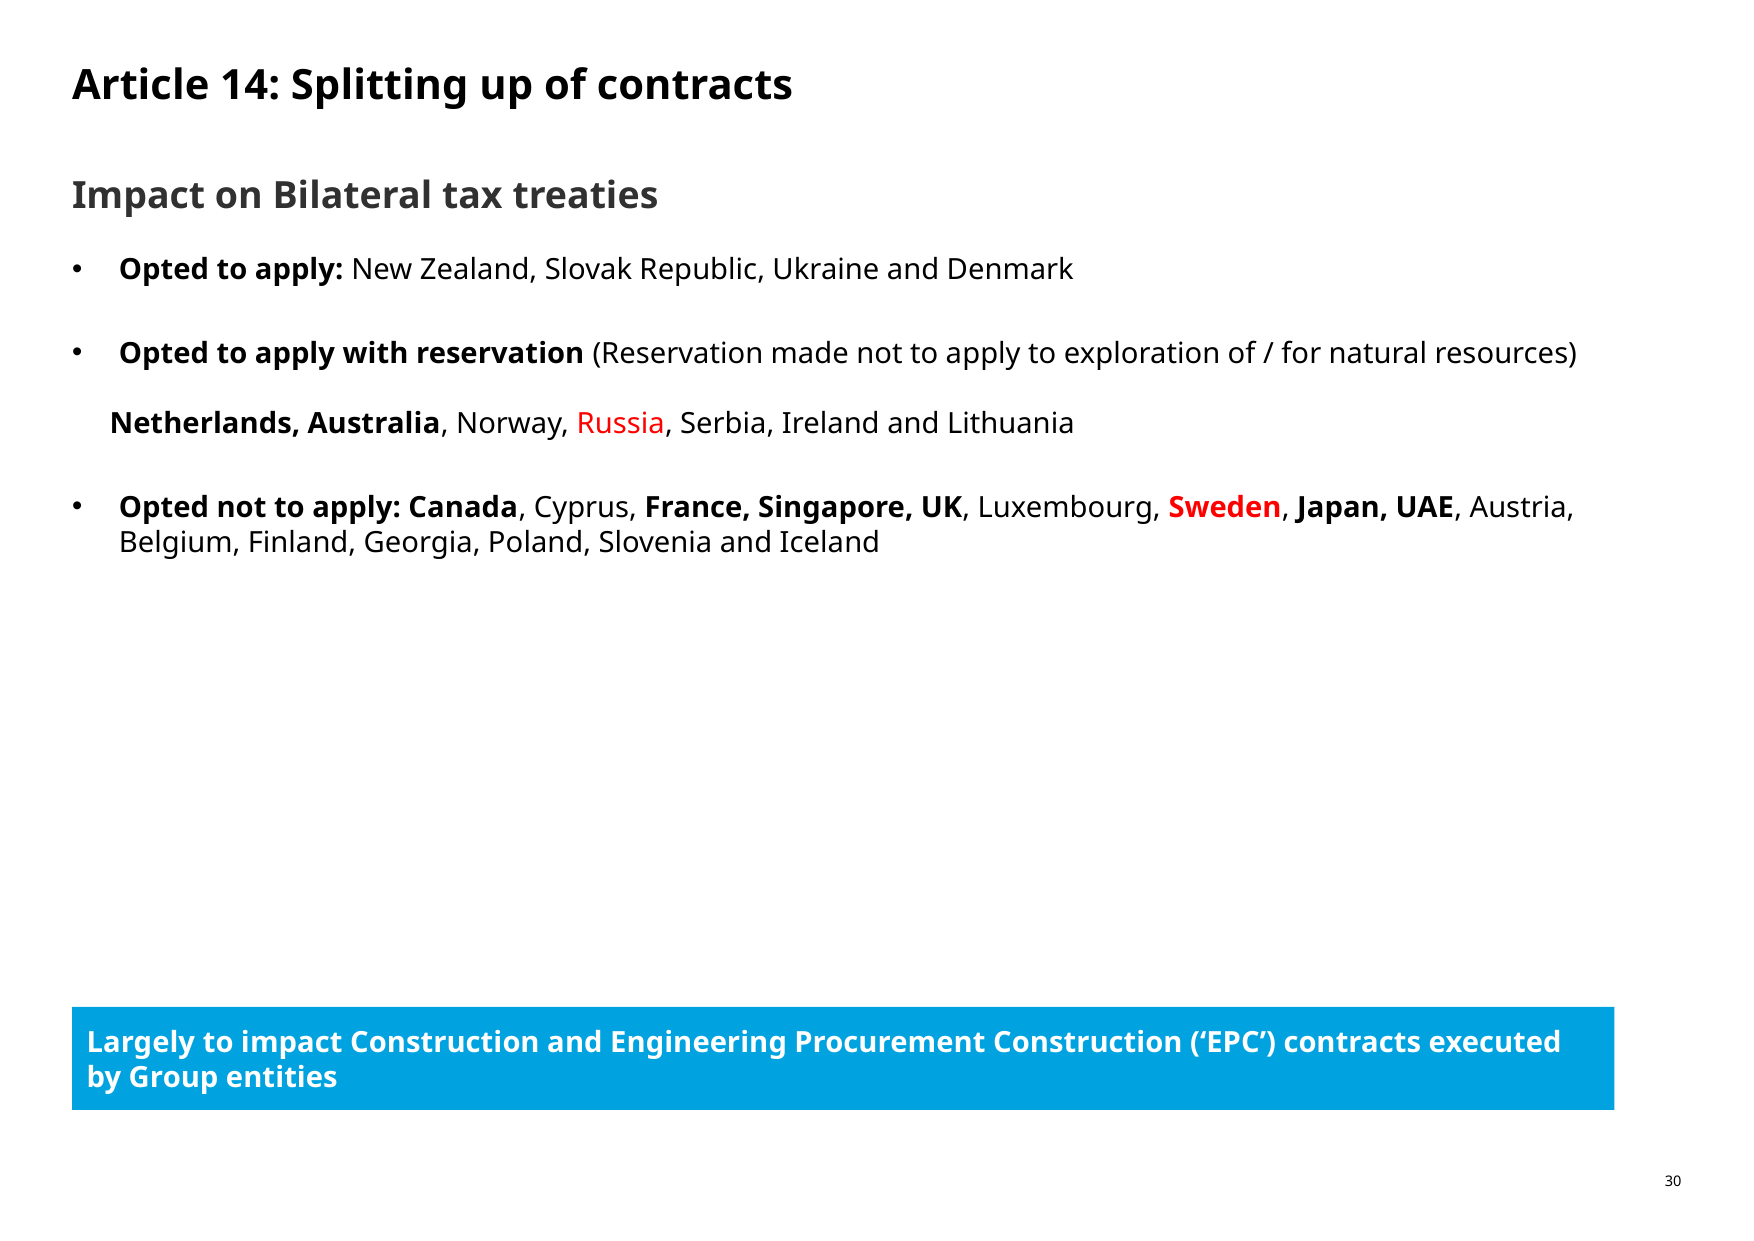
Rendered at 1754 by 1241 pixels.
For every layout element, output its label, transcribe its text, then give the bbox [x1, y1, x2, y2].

title Article 14: Splitting up of contracts [72, 57, 1678, 118]
text_box Largely to impact Construction and Engineering Procurement Construction (‘EPC’) contracts executed by Group entities [72, 1006, 1615, 1110]
text_box Impact on Bilateral tax treaties Opted to apply: New Zealand, Slovak Republic, Ukraine and Denmark Opted to apply with reservation (Reservation made not to apply to exploration of / for natural resources) Netherlands, Australia, Norway, Russia, Serbia, Ireland and Lithuania Opted not to apply: Canada, Cyprus, France, Singapore, UK, Luxembourg, Sweden, Japan, UAE, Austria, Belgium, Finland, Georgia, Poland, Slovenia and Iceland [72, 170, 1678, 607]
